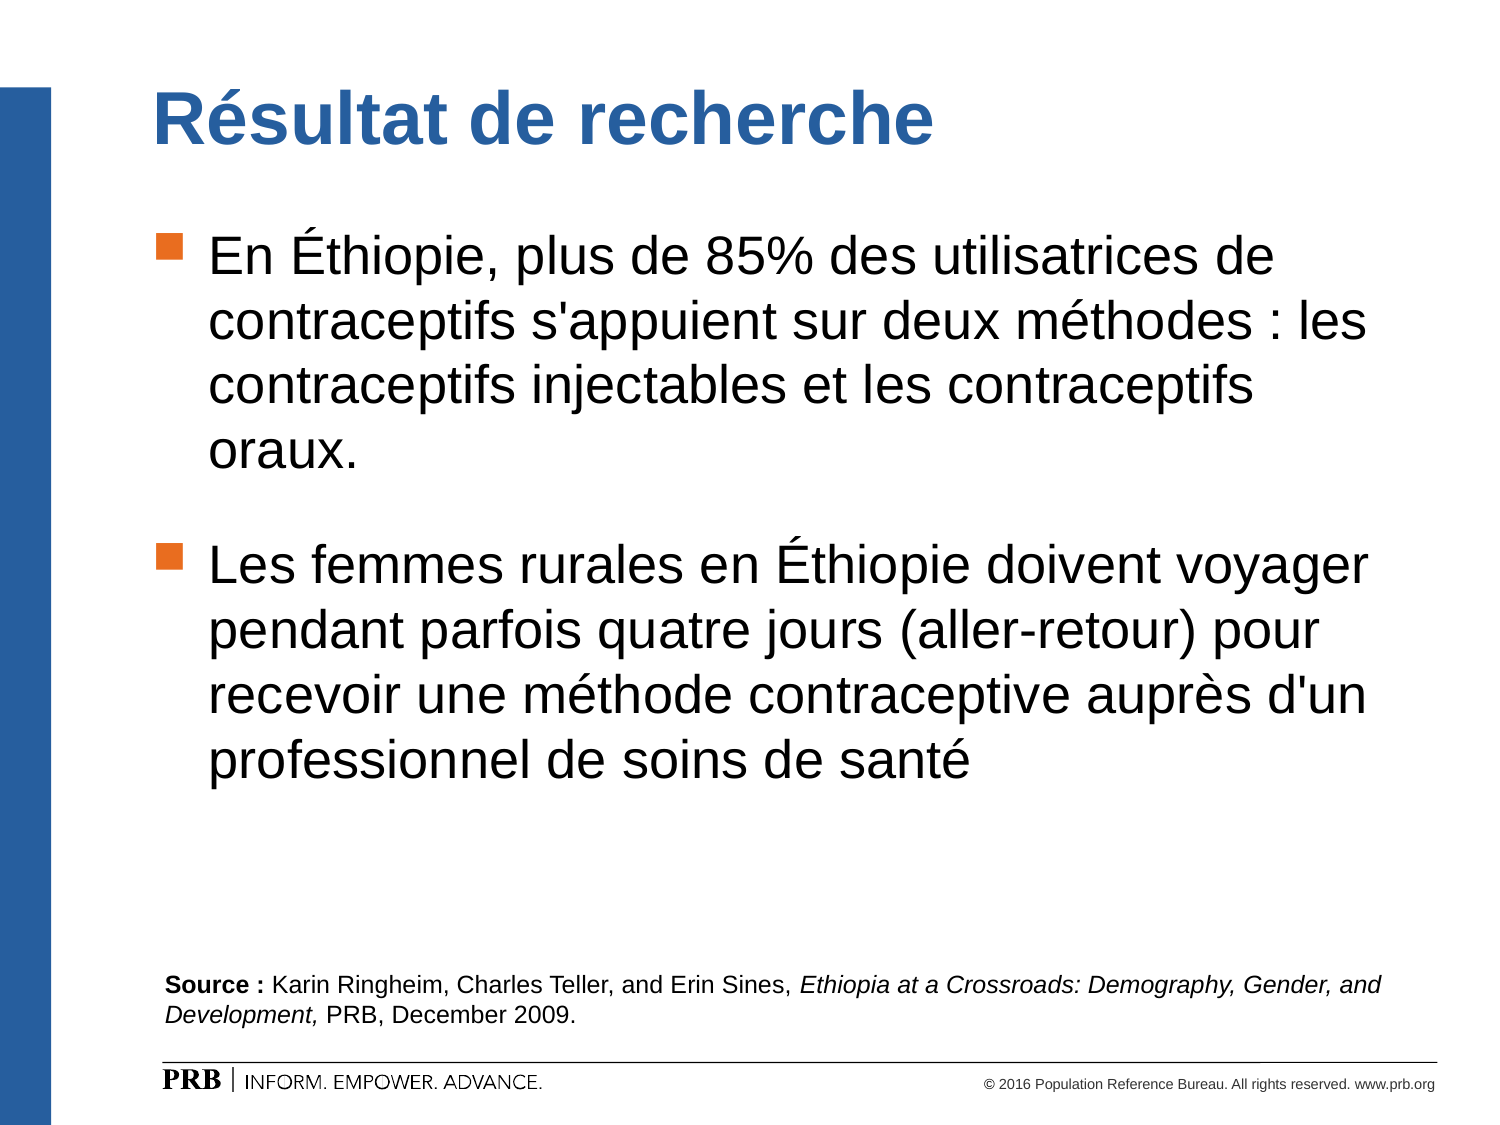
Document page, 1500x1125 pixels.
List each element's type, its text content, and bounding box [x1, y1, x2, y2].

list En Éthiopie, plus de 85% des utilisatrices de contraceptifs s'appuient sur deux méthodes : les contraceptifs injectables et les contraceptifs oraux. Les femmes rurales en Éthiopie doivent voyager pendant parfois quatre jours (aller-retour) pour recevoir une méthode contraceptive auprès d'un professionnel de soins de santé [137, 212, 1406, 976]
title Résultat de recherche [137, 62, 1408, 183]
text_box Source : Karin Ringheim, Charles Teller, and Erin Sines, Ethiopia at a Crossroads: Demography, Gender, and Development, PRB, December 2009. [149, 961, 1425, 1037]
